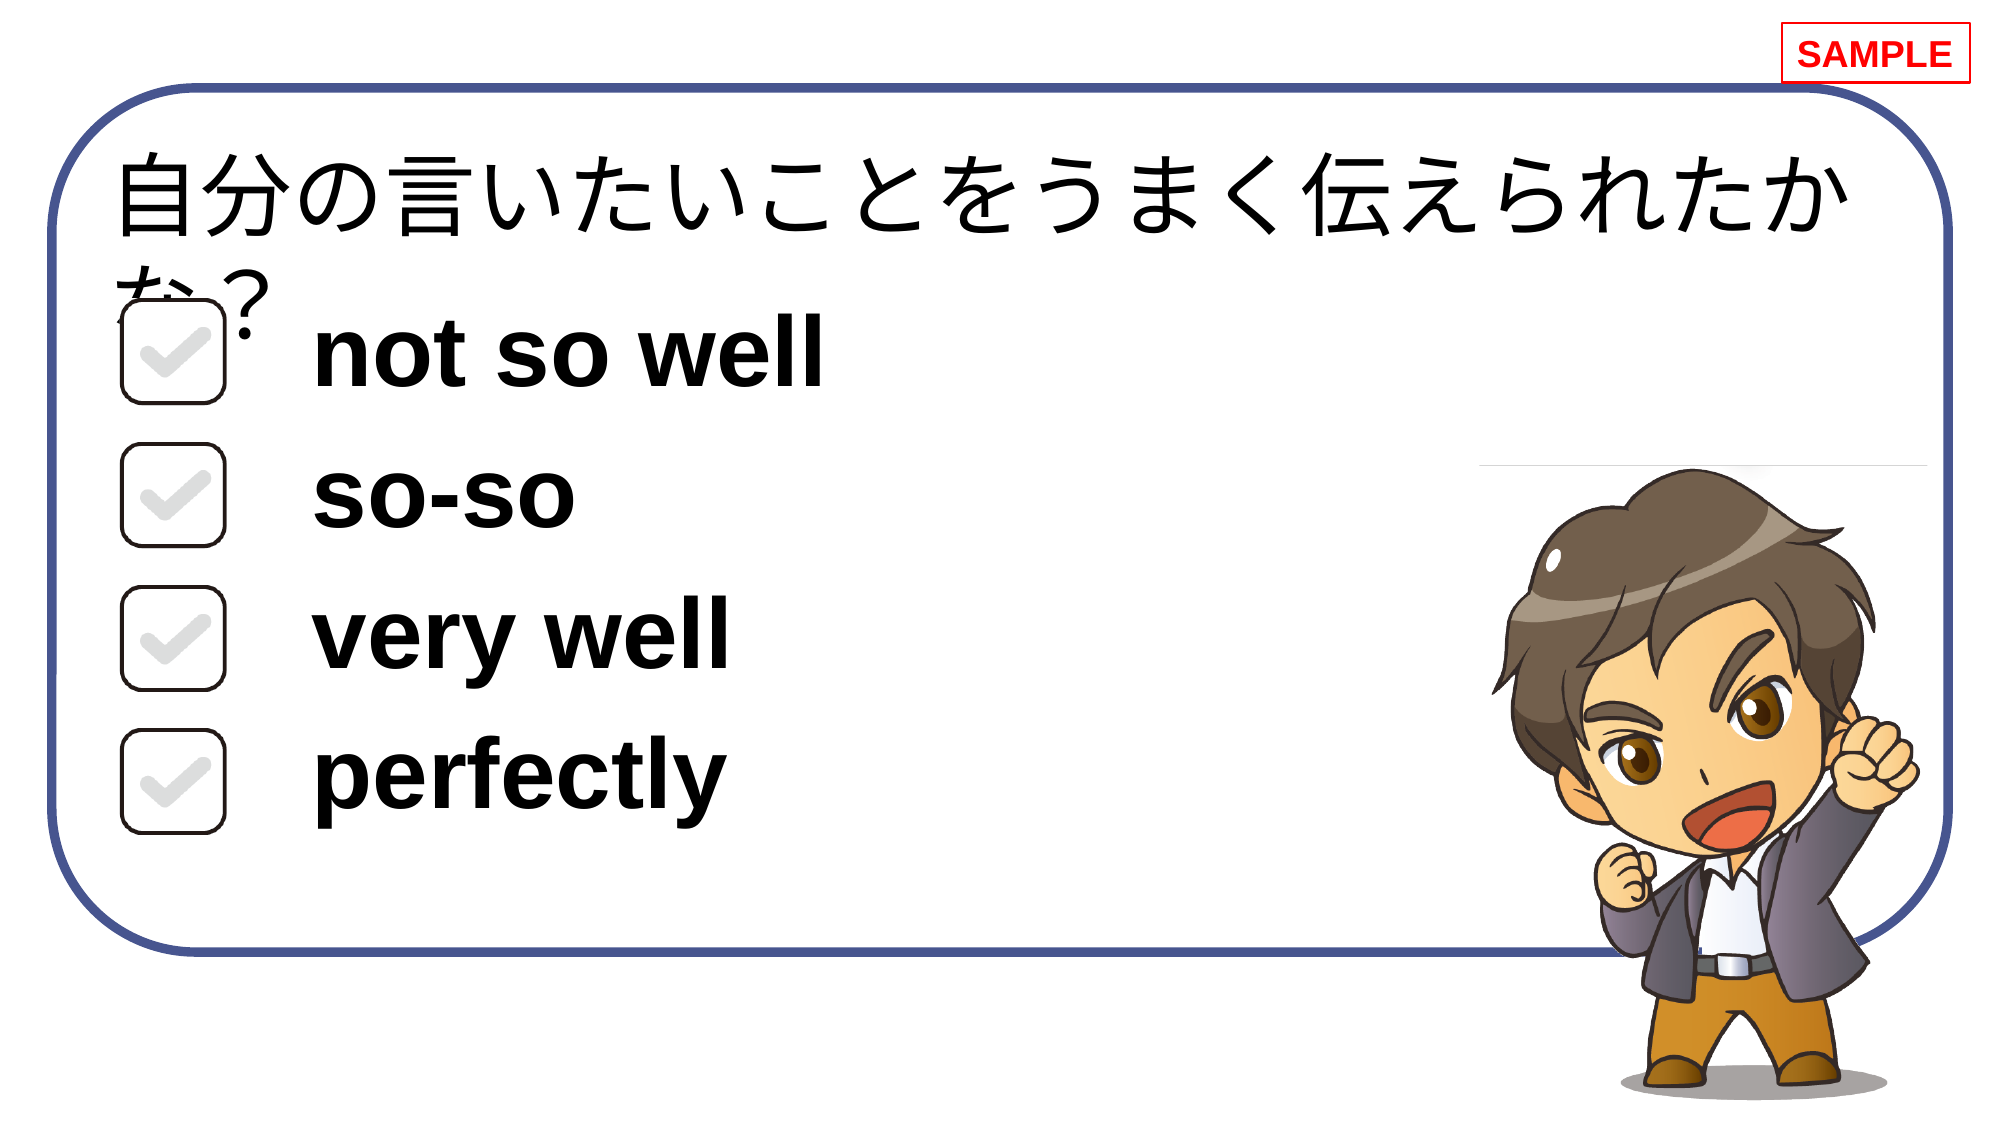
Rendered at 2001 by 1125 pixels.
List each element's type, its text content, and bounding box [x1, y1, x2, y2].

picture [119, 442, 228, 549]
list not so well so-so very well perfectly [296, 278, 1756, 911]
picture [119, 585, 228, 692]
picture [119, 728, 228, 835]
picture [119, 298, 228, 406]
text_box SAMPLE [1782, 22, 1971, 83]
picture [1479, 465, 1928, 1106]
